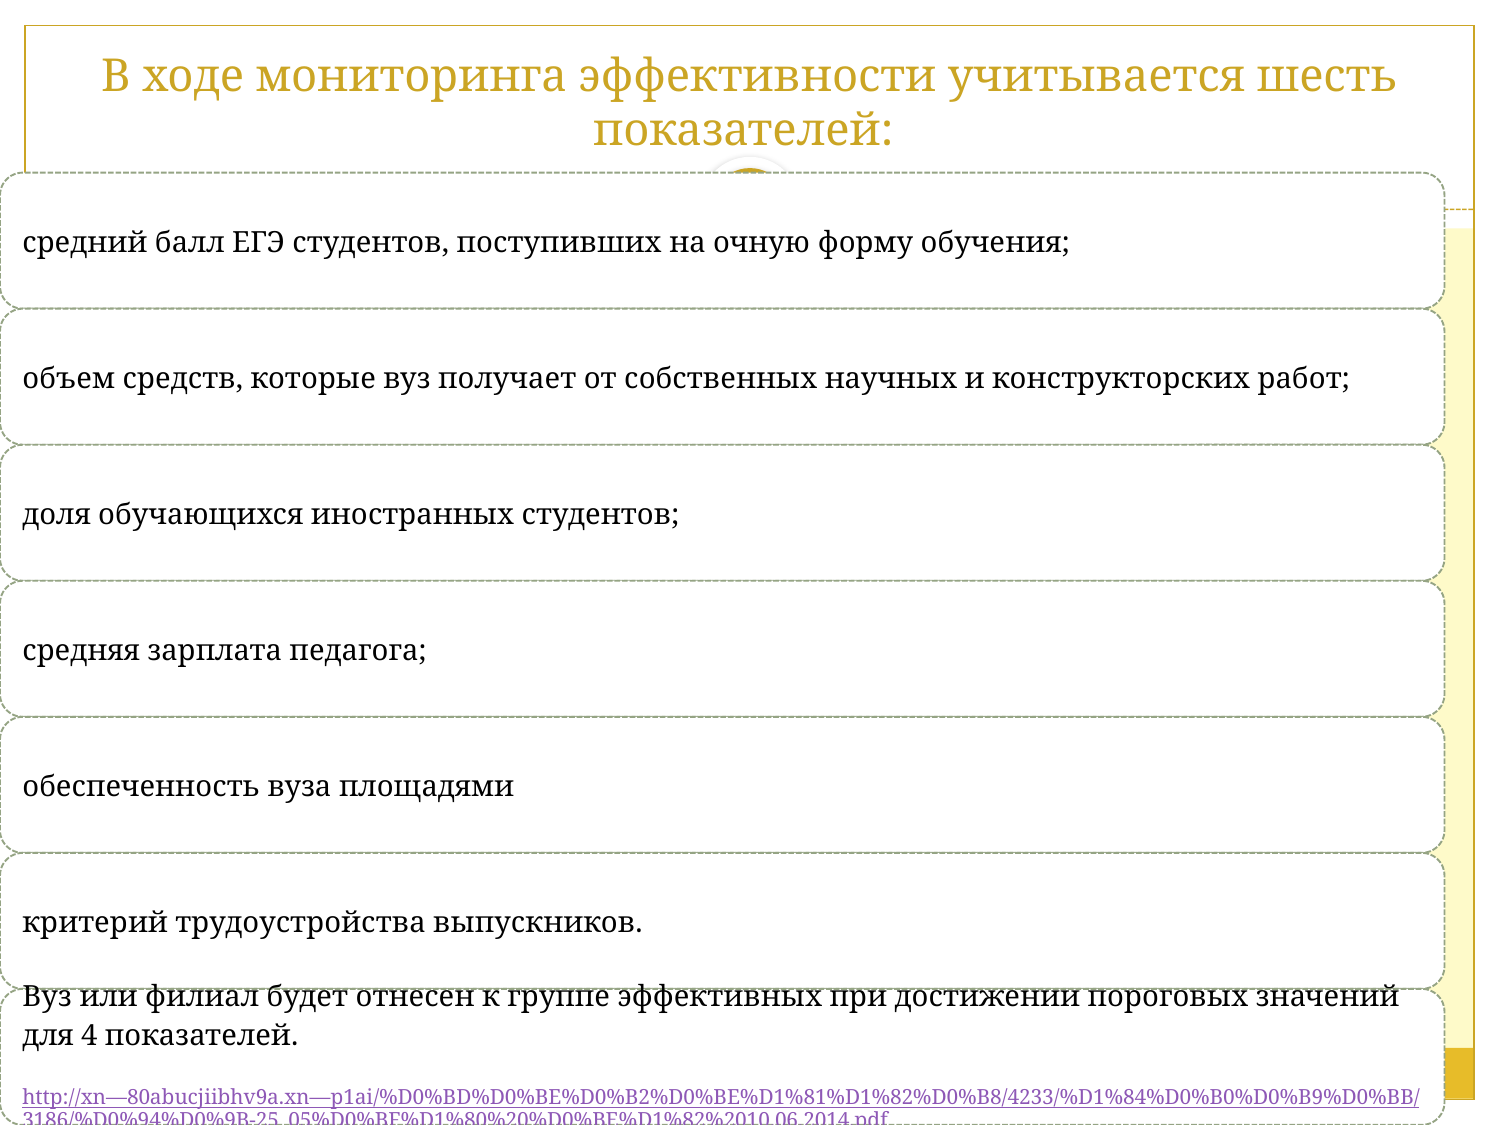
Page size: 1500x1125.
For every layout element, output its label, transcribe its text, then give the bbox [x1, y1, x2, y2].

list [0, 172, 1445, 1125]
title В ходе мониторинга эффективности учитывается шесть показателей: [49, 37, 1450, 162]
